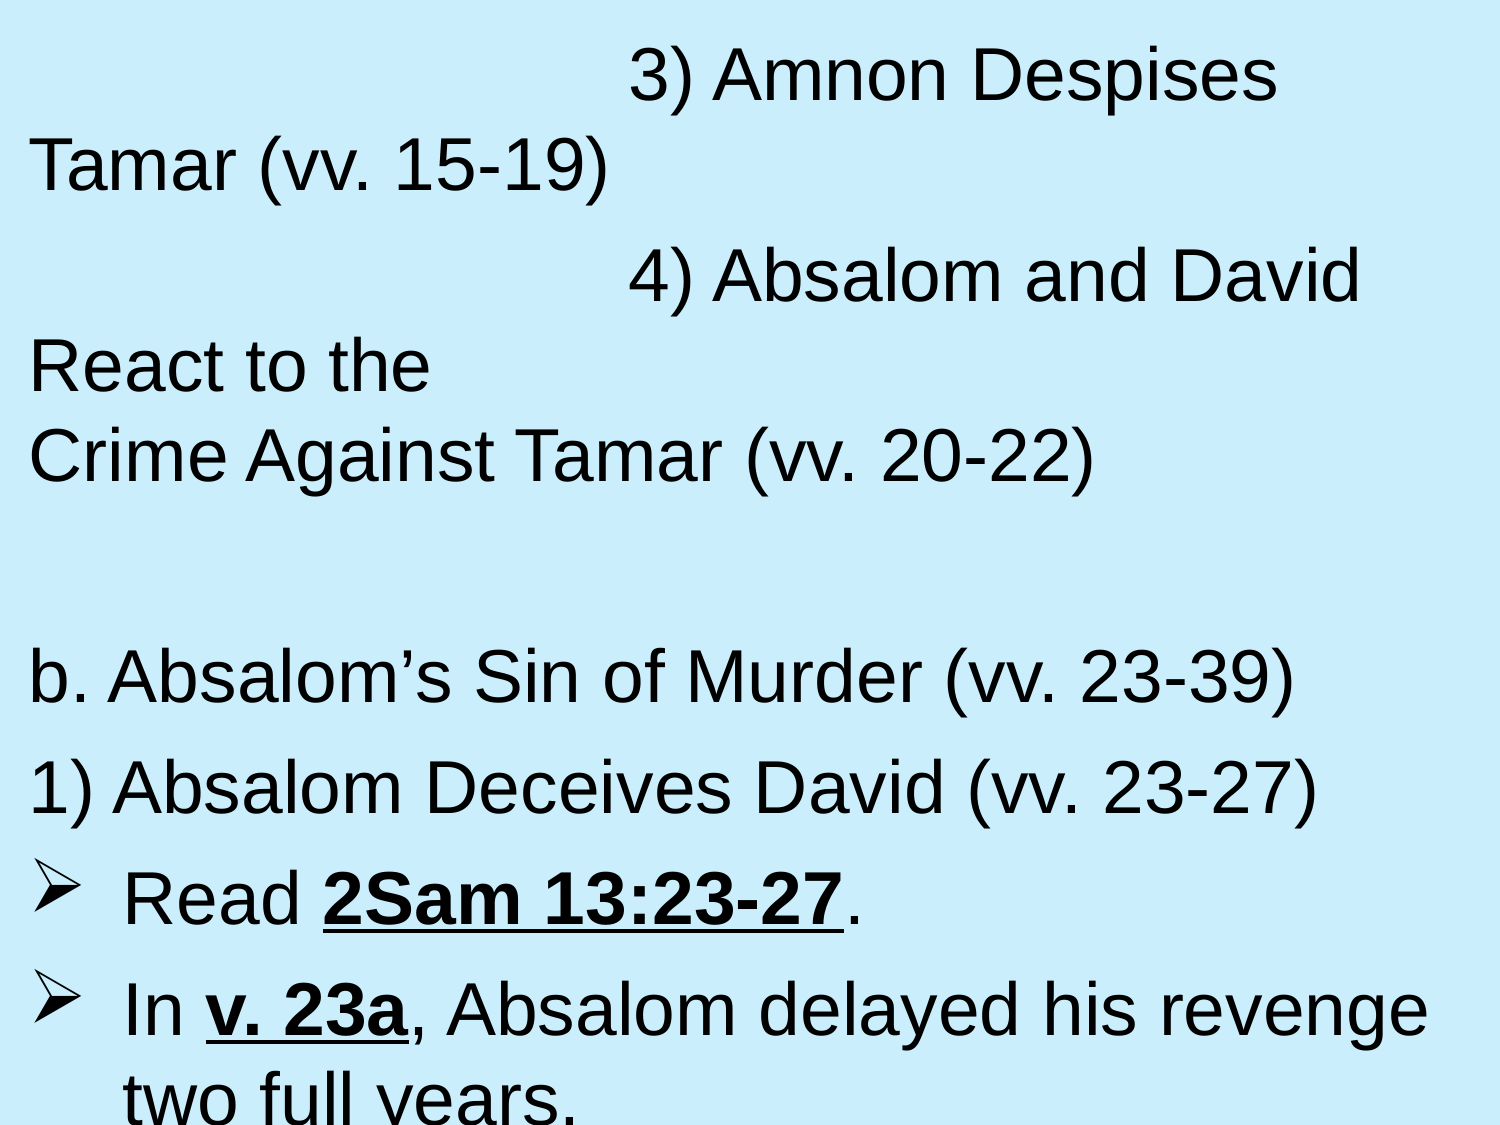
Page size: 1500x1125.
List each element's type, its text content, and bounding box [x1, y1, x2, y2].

subtitle 3) Amnon Despises Tamar (vv. 15-19) 4) Absalom and David React to the Crime Against Tamar (vv. 20-22) b. Absalom’s Sin of Murder (vv. 23-39) 1) Absalom Deceives David (vv. 23-27) Read 2Sam 13:23-27. In v. 23a, Absalom delayed his revenge two full years. [13, 17, 1479, 1110]
